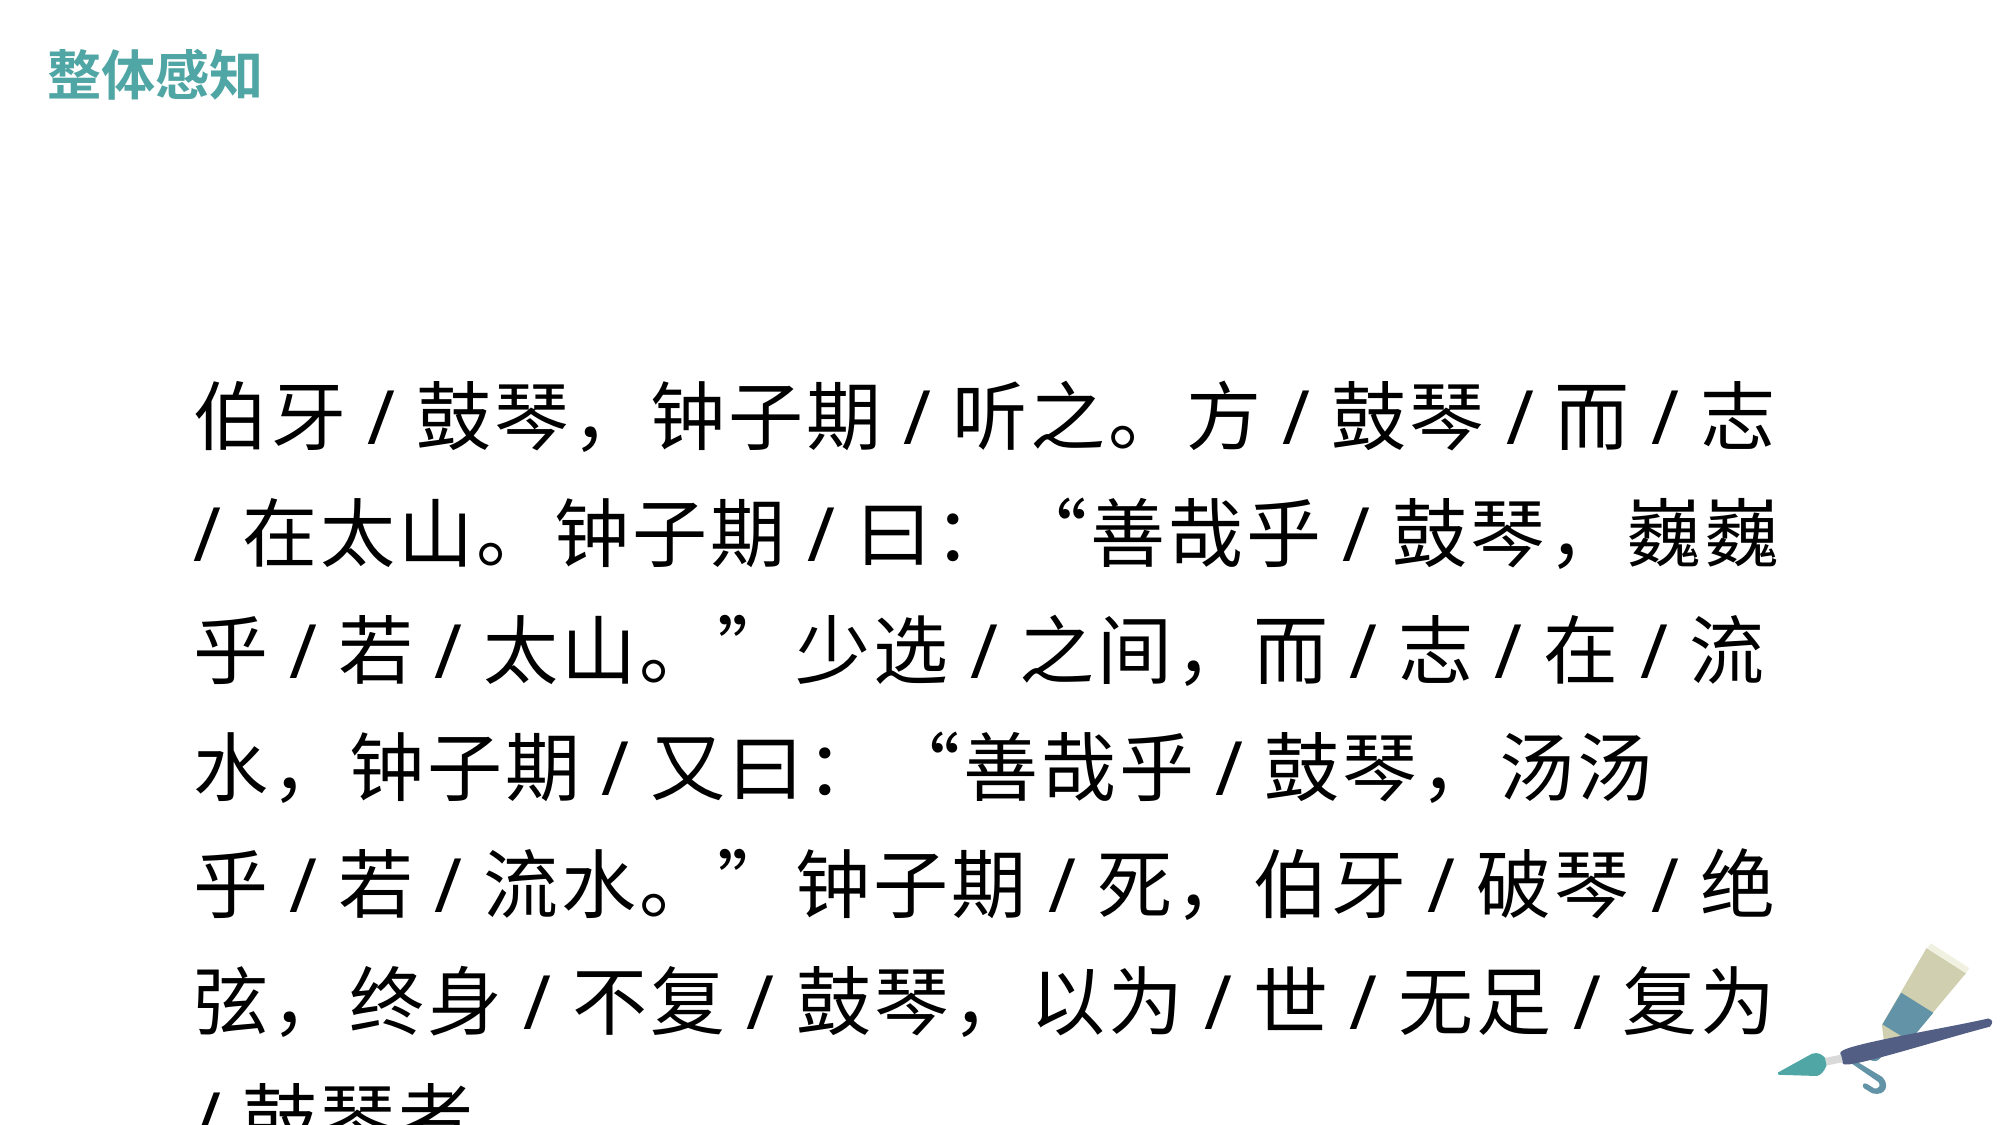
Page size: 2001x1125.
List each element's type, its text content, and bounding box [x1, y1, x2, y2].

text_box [1811, 945, 1974, 1125]
text_box 整体感知 [32, 33, 347, 114]
list 伯牙/鼓琴，钟子期/听之。方/鼓琴/而/志/在太山。钟子期/曰：“善哉乎/鼓琴，巍巍乎/若/太山。”少选/之间，而/志/在/流水，钟子期/又曰：“善哉乎/鼓琴，汤汤乎/若/流水。”钟子期/死，伯牙/破琴/绝弦，终身/不复/鼓琴，以为/世/无足/复为/鼓琴者。 [121, 217, 1831, 961]
